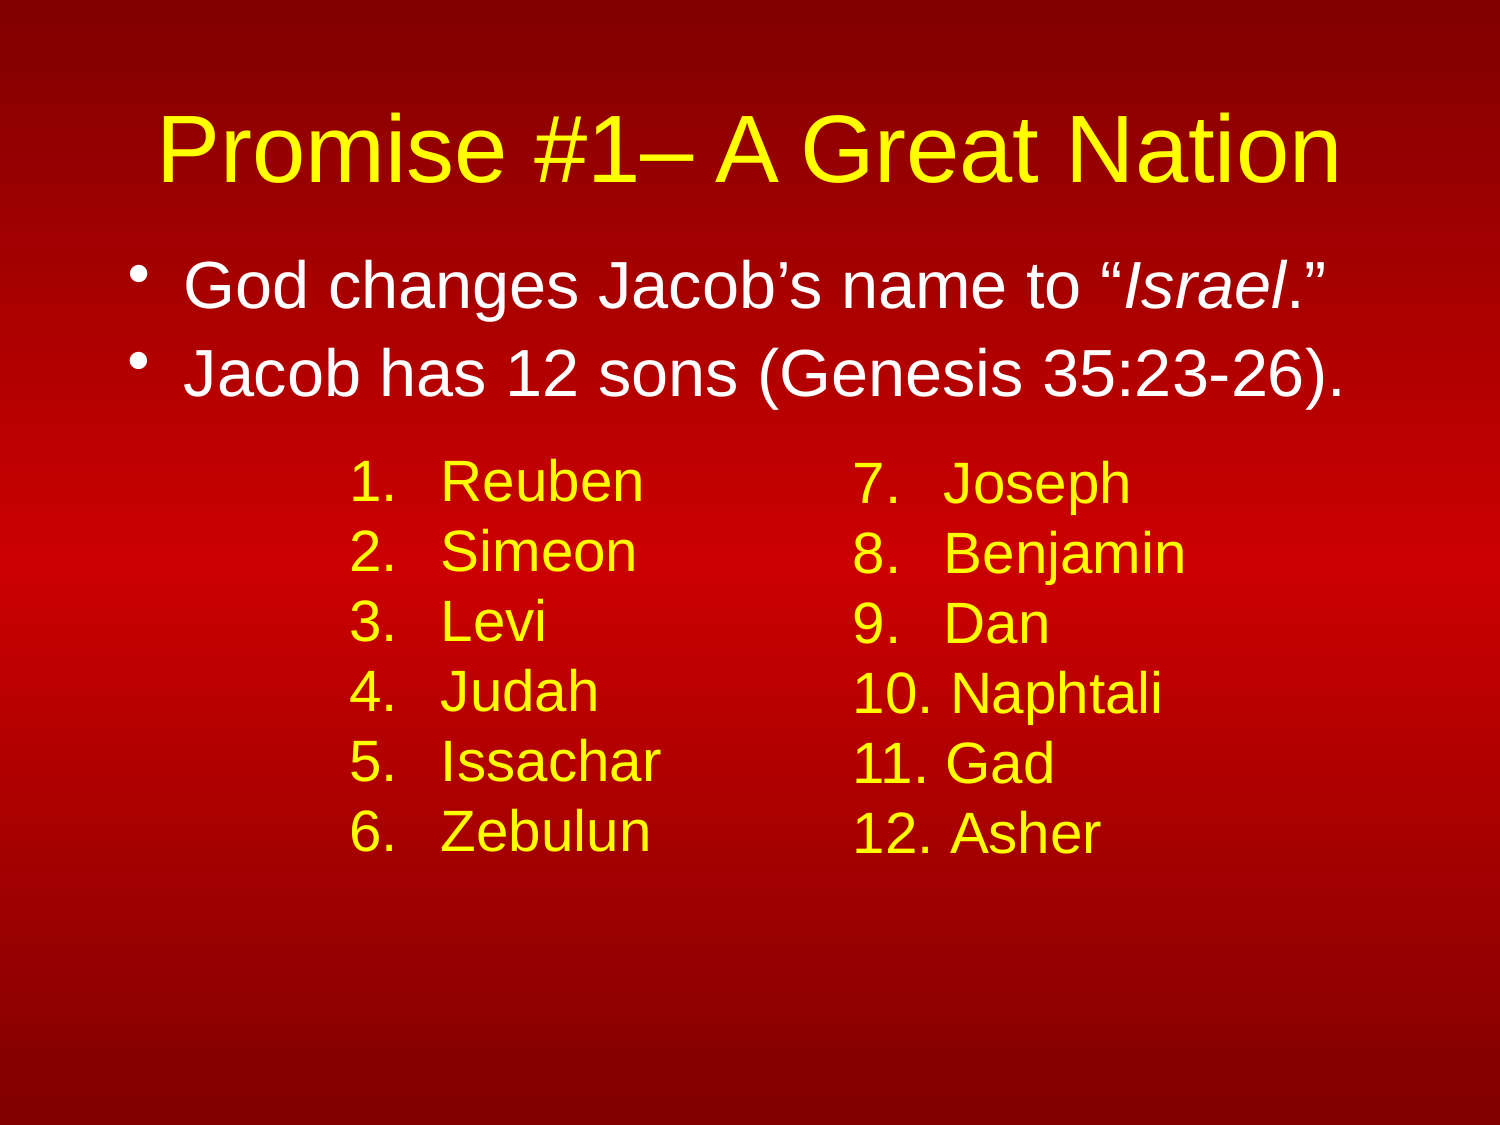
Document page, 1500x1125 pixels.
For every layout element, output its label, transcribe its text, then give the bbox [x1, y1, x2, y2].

list God changes Jacob’s name to “Israel.” [112, 249, 1388, 337]
text_box Joseph Benjamin Dan Naphtali Gad Asher [837, 437, 1203, 873]
text_box Jacob has 12 sons (Genesis 35:23-26). [112, 337, 1388, 438]
text_box Reuben Simeon Levi Judah Issachar Zebulun [334, 435, 677, 871]
title Promise #1– A Great Nation [37, 50, 1463, 238]
